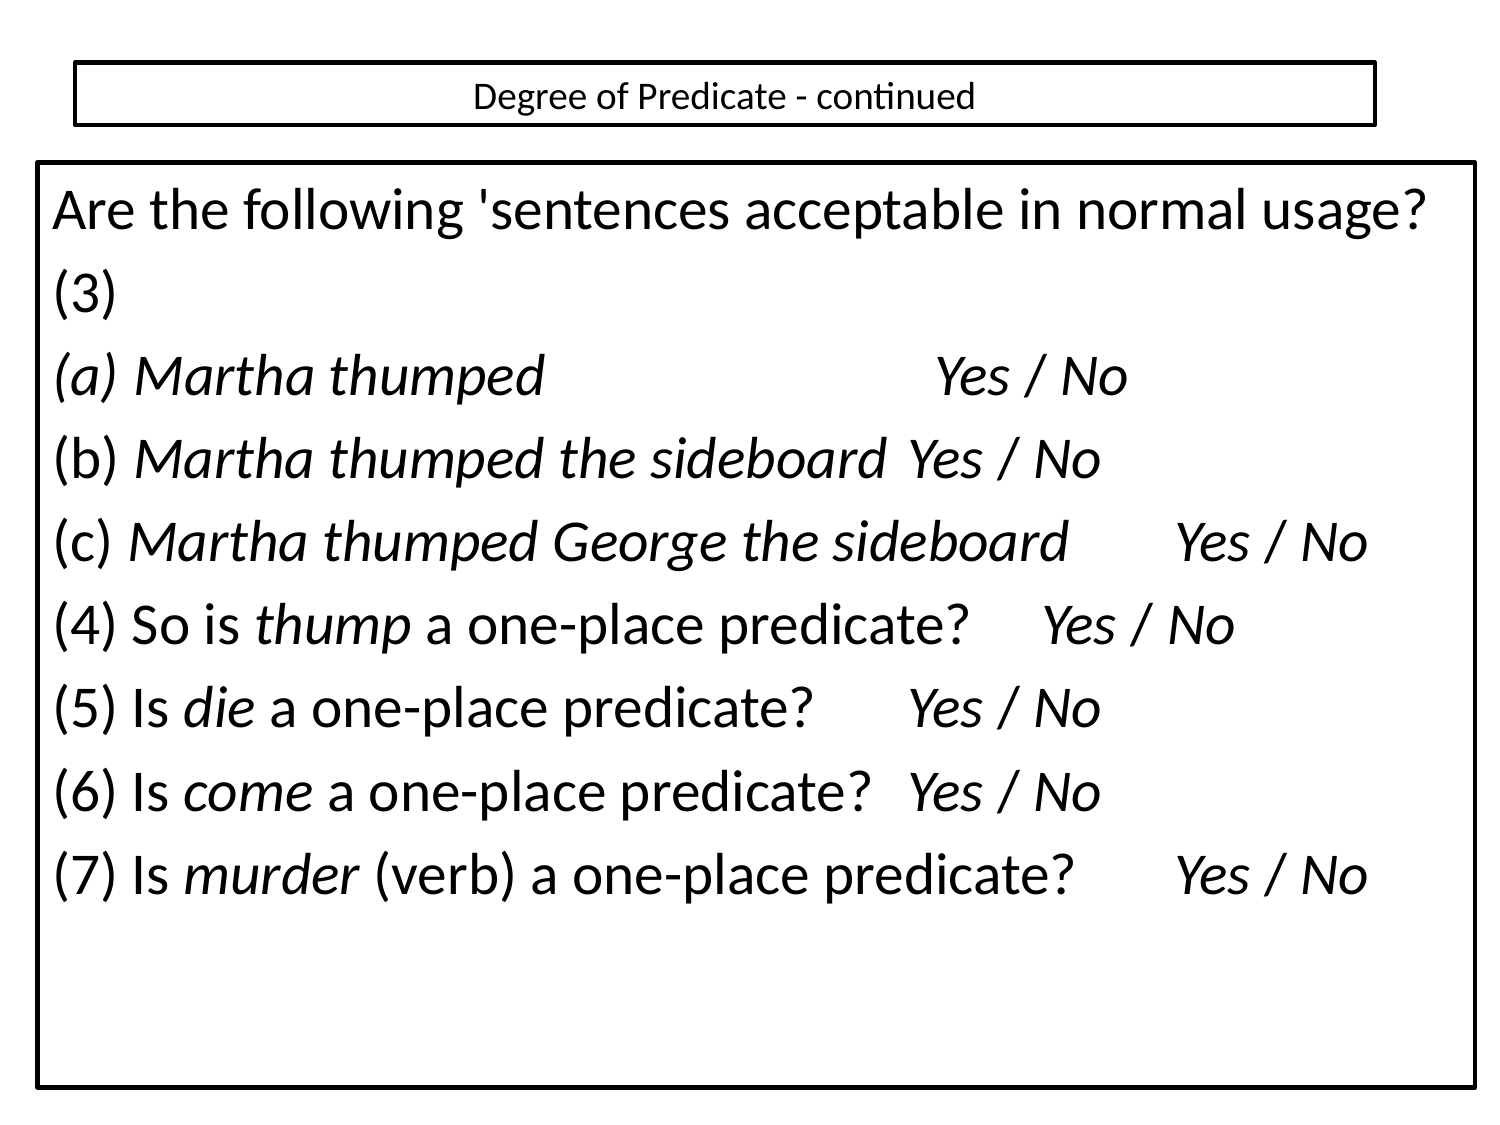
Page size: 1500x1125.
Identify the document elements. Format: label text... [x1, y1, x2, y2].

title Degree of Predicate - continued [73, 60, 1377, 127]
list Are the following 'sentences acceptable in normal usage? (3) Martha thumped Yes / No (b) Martha thumped the sideboard Yes / No (c) Martha thumped George the sideboard Yes / No (4) So is thump a one-place predicate? Yes / No (5) Is die a one-place predicate? Yes / No (6) Is come a one-place predicate? Yes / No (7) Is murder (verb) a one-place predicate? Yes / No [35, 160, 1477, 1090]
